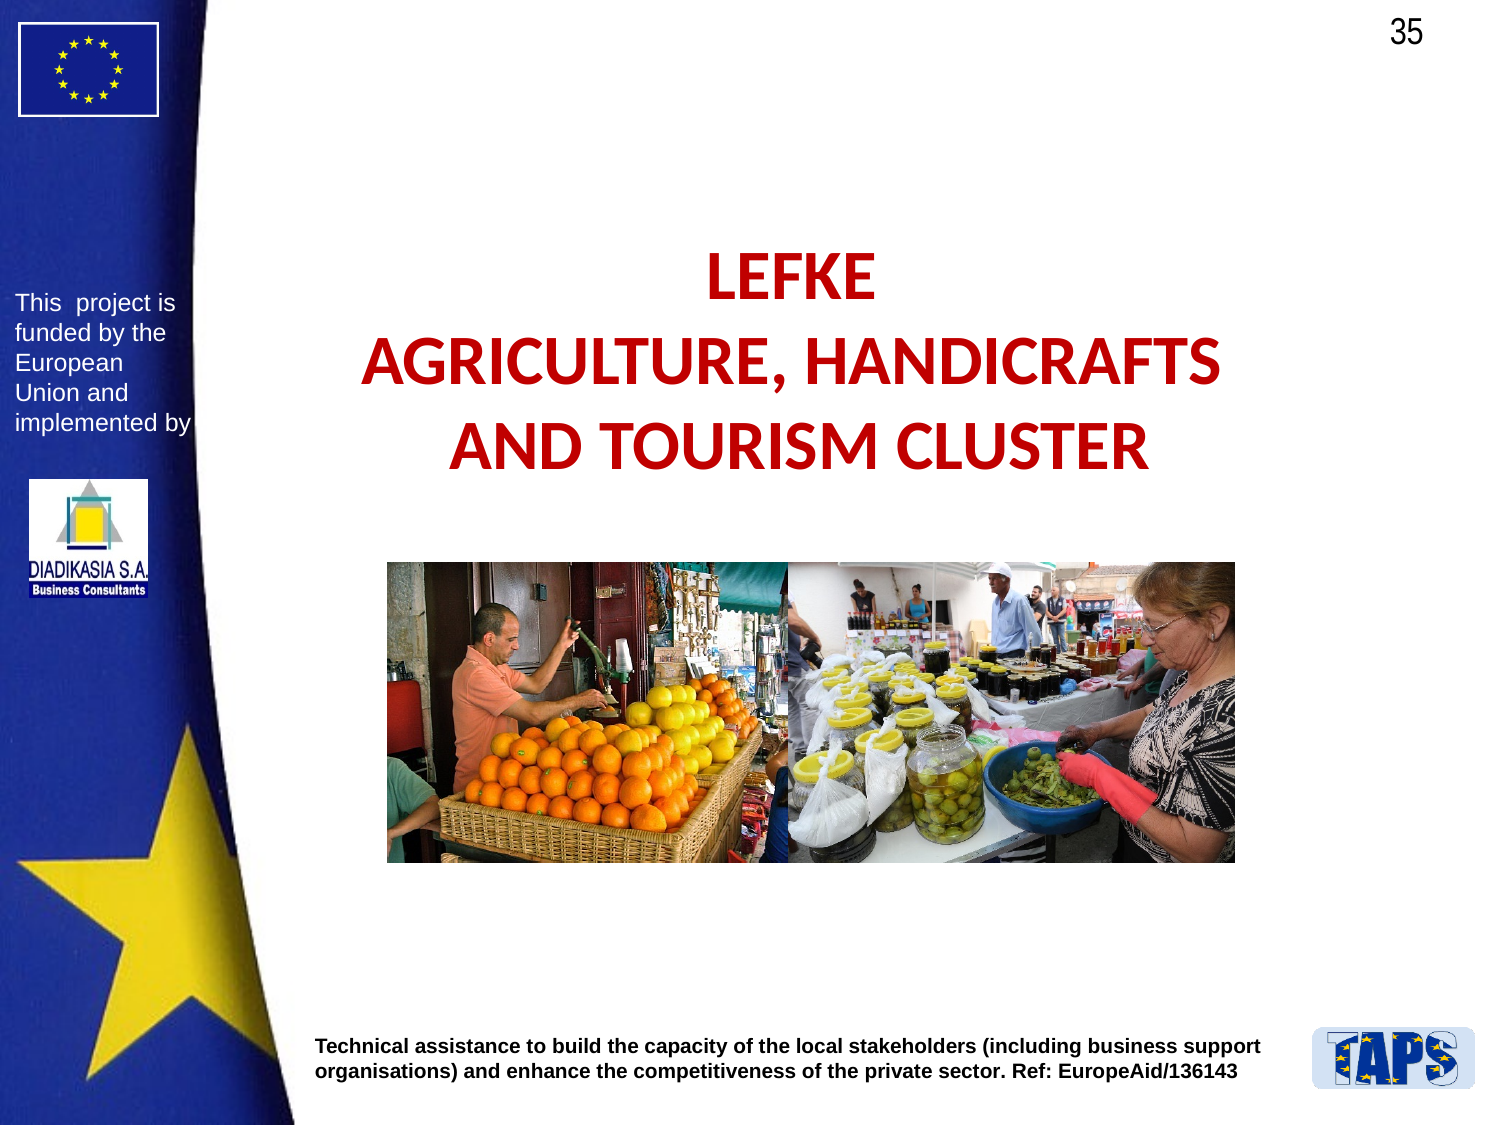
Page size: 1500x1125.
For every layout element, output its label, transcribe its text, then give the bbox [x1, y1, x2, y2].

picture [0, 0, 1500, 1125]
title LEFKE AGRICULTURE, HANDICRAFTS AND TOURISM CLUSTER [199, 312, 1401, 401]
